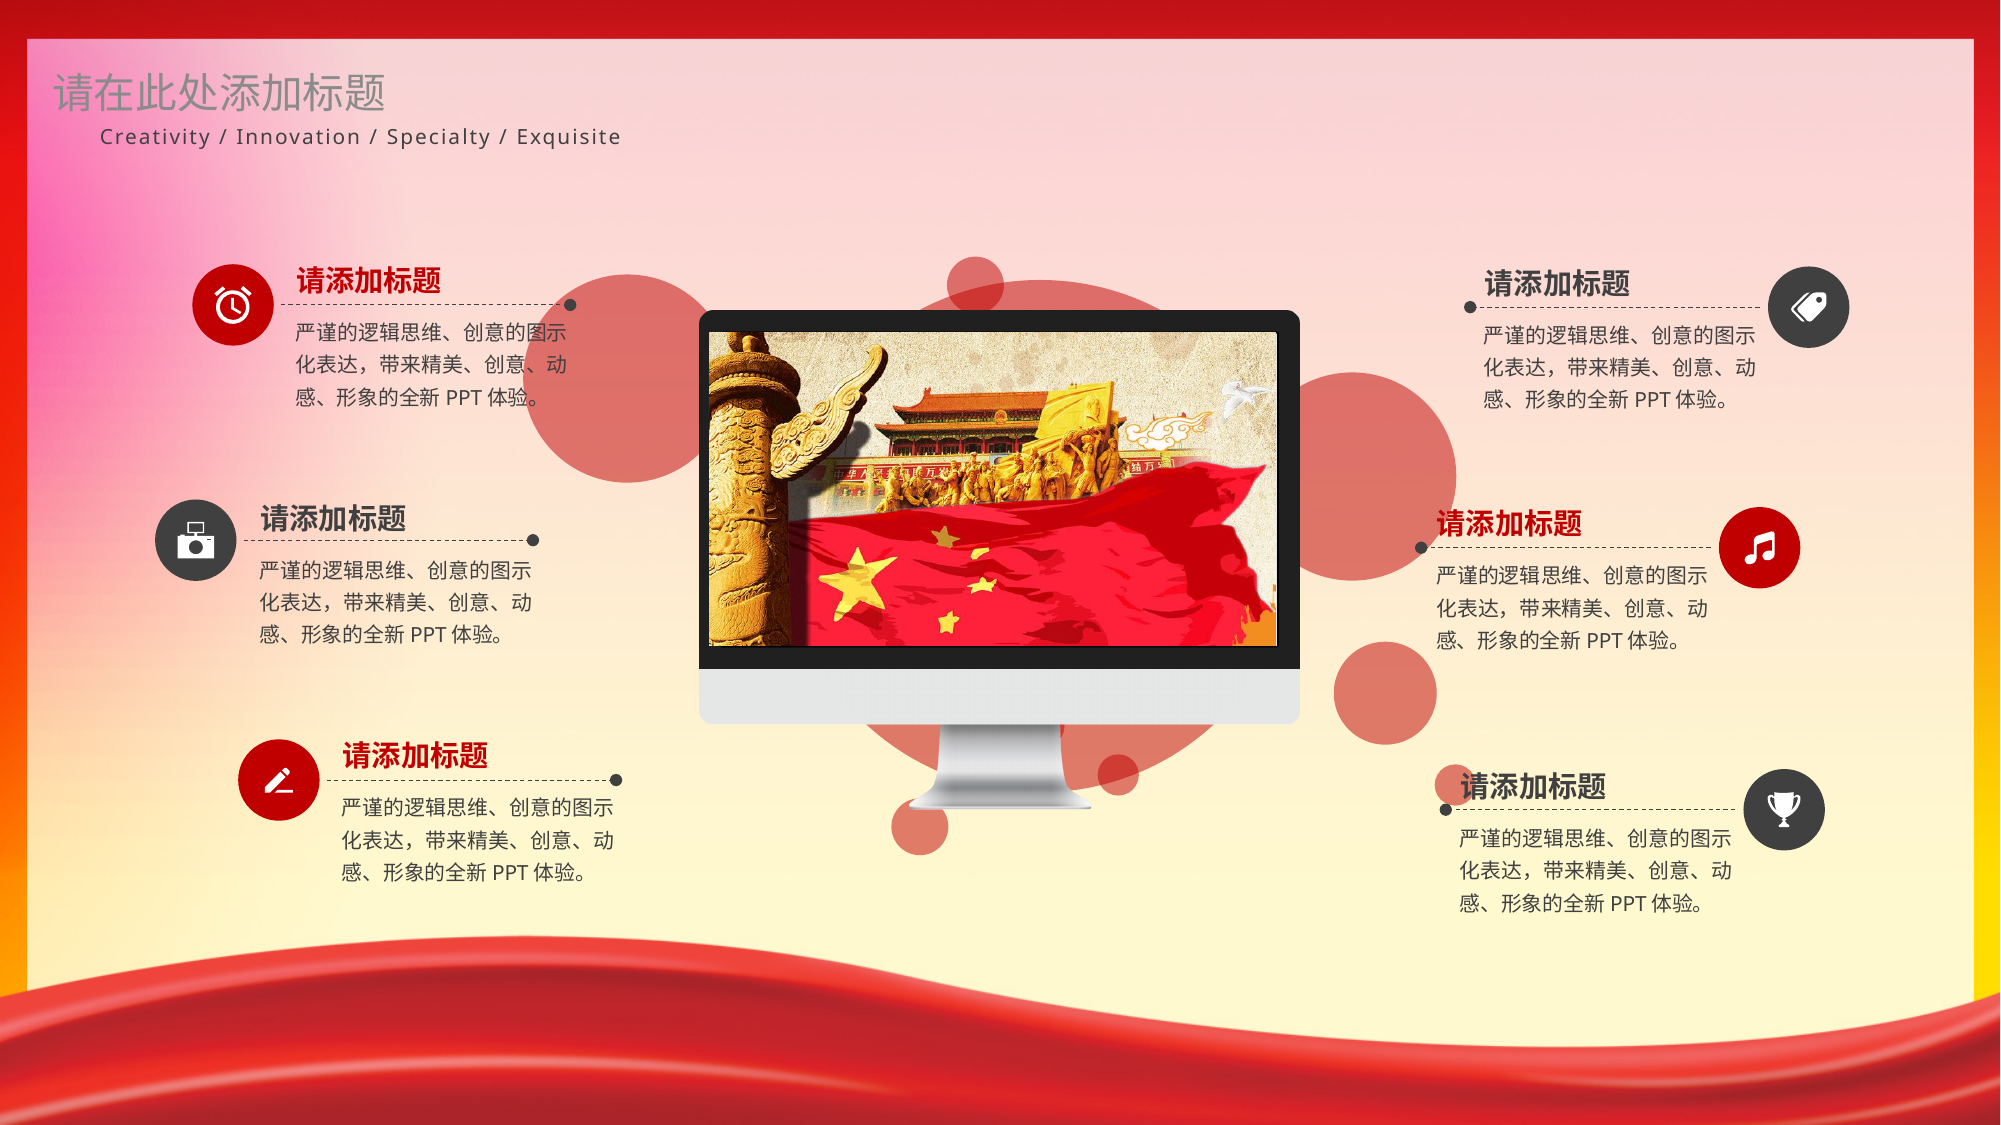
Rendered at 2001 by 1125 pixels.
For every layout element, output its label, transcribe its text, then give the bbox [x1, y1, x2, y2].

text_box 严谨的逻辑思维、创意的图示化表达，带来精美、创意、动感、形象的全新PPT体验。 [1476, 307, 1772, 420]
text_box 严谨的逻辑思维、创意的图示化表达，带来精美、创意、动感、形象的全新PPT体验。 [244, 542, 523, 655]
text_box 严谨的逻辑思维、创意的图示化表达，带来精美、创意、动感、形象的全新PPT体验。 [280, 305, 523, 417]
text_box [192, 264, 274, 346]
text_box 严谨的逻辑思维、创意的图示化表达，带来精美、创意、动感、形象的全新PPT体验。 [1476, 547, 1723, 660]
text_box 请添加标题 [1476, 498, 1598, 547]
text_box 请添加标题 [281, 255, 458, 304]
text_box 请添加标题 [1476, 761, 1622, 809]
text_box 请添加标题 [245, 492, 422, 540]
text_box 请添加标题 [327, 730, 504, 779]
text_box 请添加标题 [1476, 257, 1647, 307]
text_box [238, 739, 320, 821]
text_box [155, 499, 237, 581]
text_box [1743, 768, 1825, 851]
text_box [1718, 507, 1801, 589]
text_box Creativity / Innovation / Specialty / Exquisite [85, 116, 851, 156]
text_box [1767, 266, 1850, 348]
text_box 严谨的逻辑思维、创意的图示化表达，带来精美、创意、动感、形象的全新PPT体验。 [1445, 810, 1747, 923]
picture [0, 0, 2001, 1125]
list 请在此处添加标题 [37, 58, 638, 156]
text_box 严谨的逻辑思维、创意的图示化表达，带来精美、创意、动感、形象的全新PPT体验。 [327, 781, 629, 893]
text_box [523, 256, 1476, 856]
